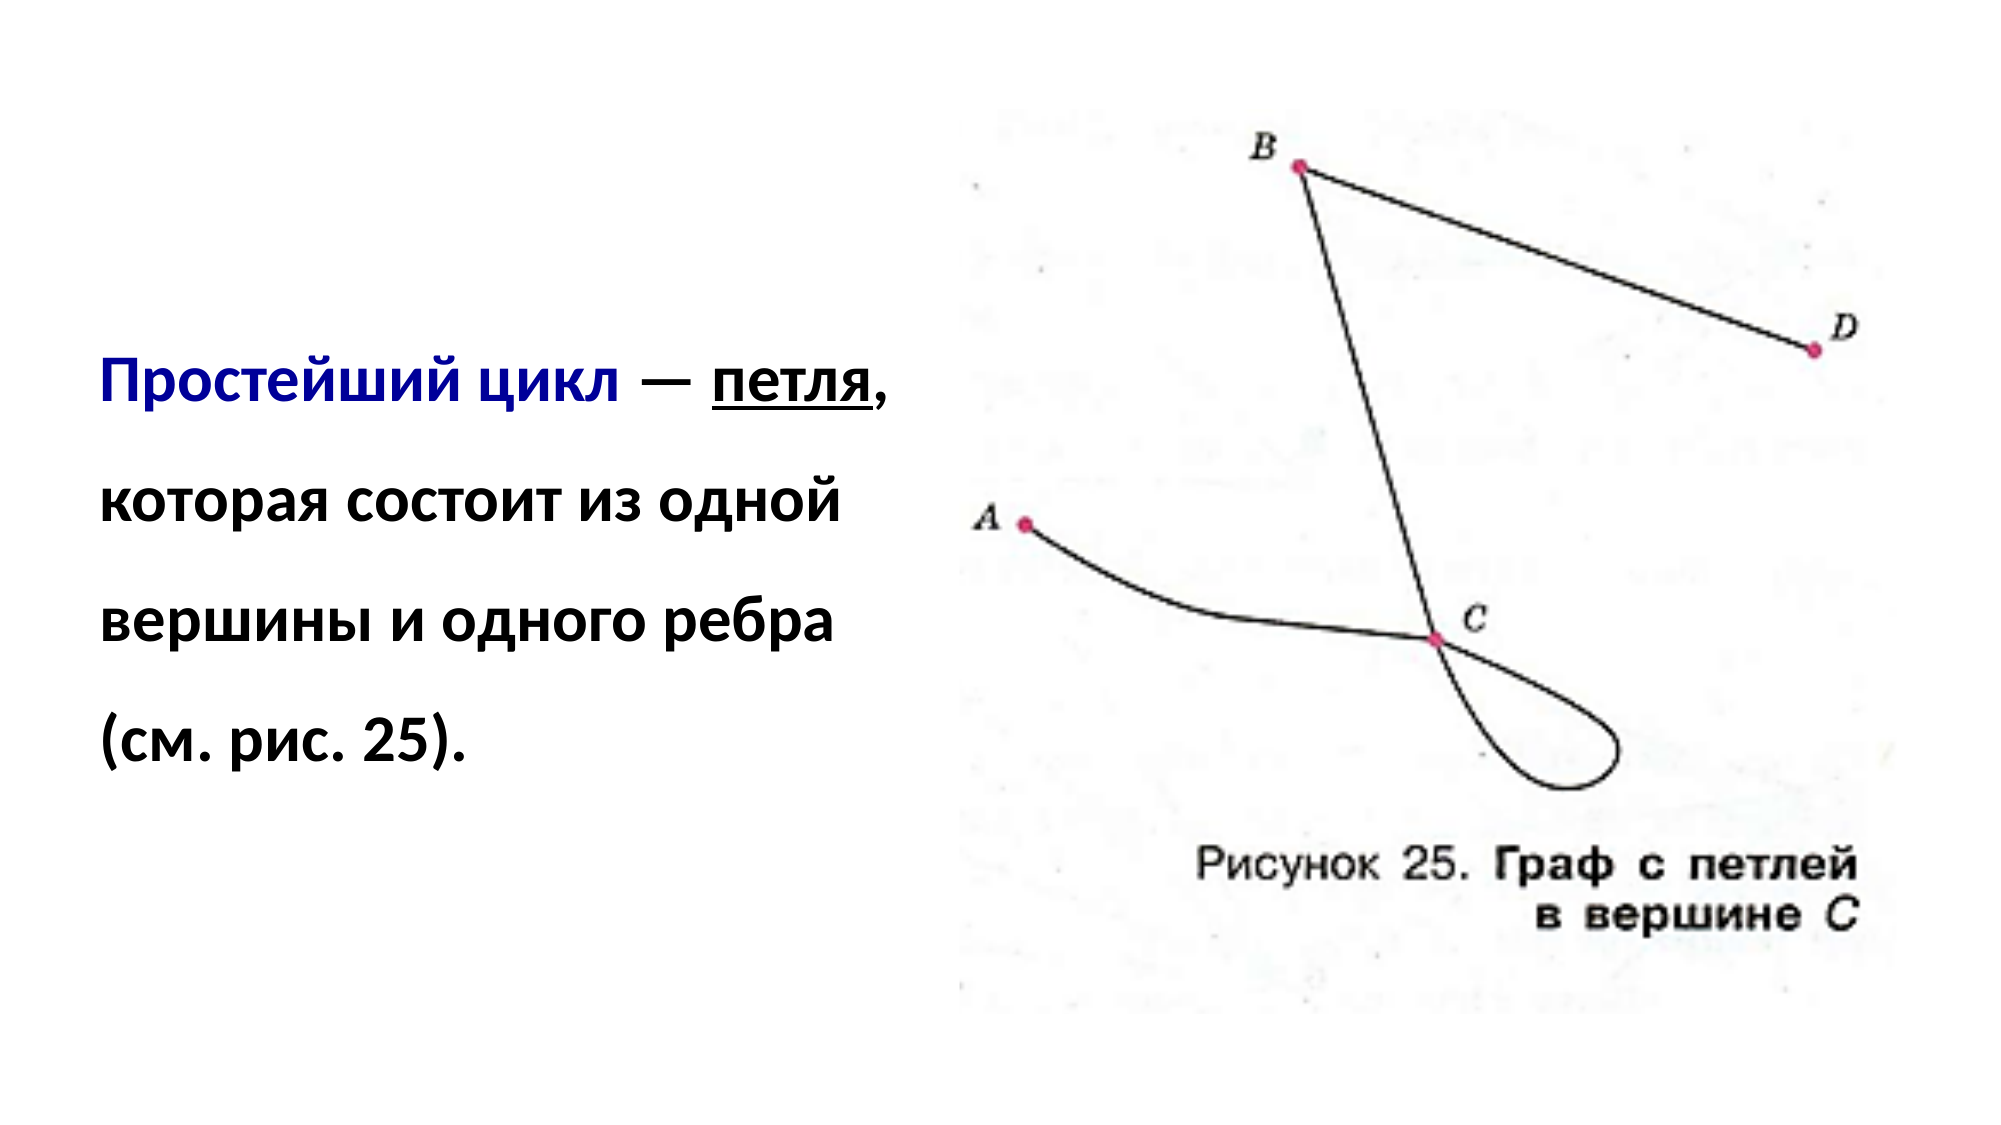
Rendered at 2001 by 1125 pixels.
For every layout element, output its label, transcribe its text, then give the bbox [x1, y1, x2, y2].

picture [959, 109, 1897, 1014]
list Простейший цикл — петля, которая состоит из одной вершины и одного ребра (см. рис. 25). [85, 287, 919, 746]
